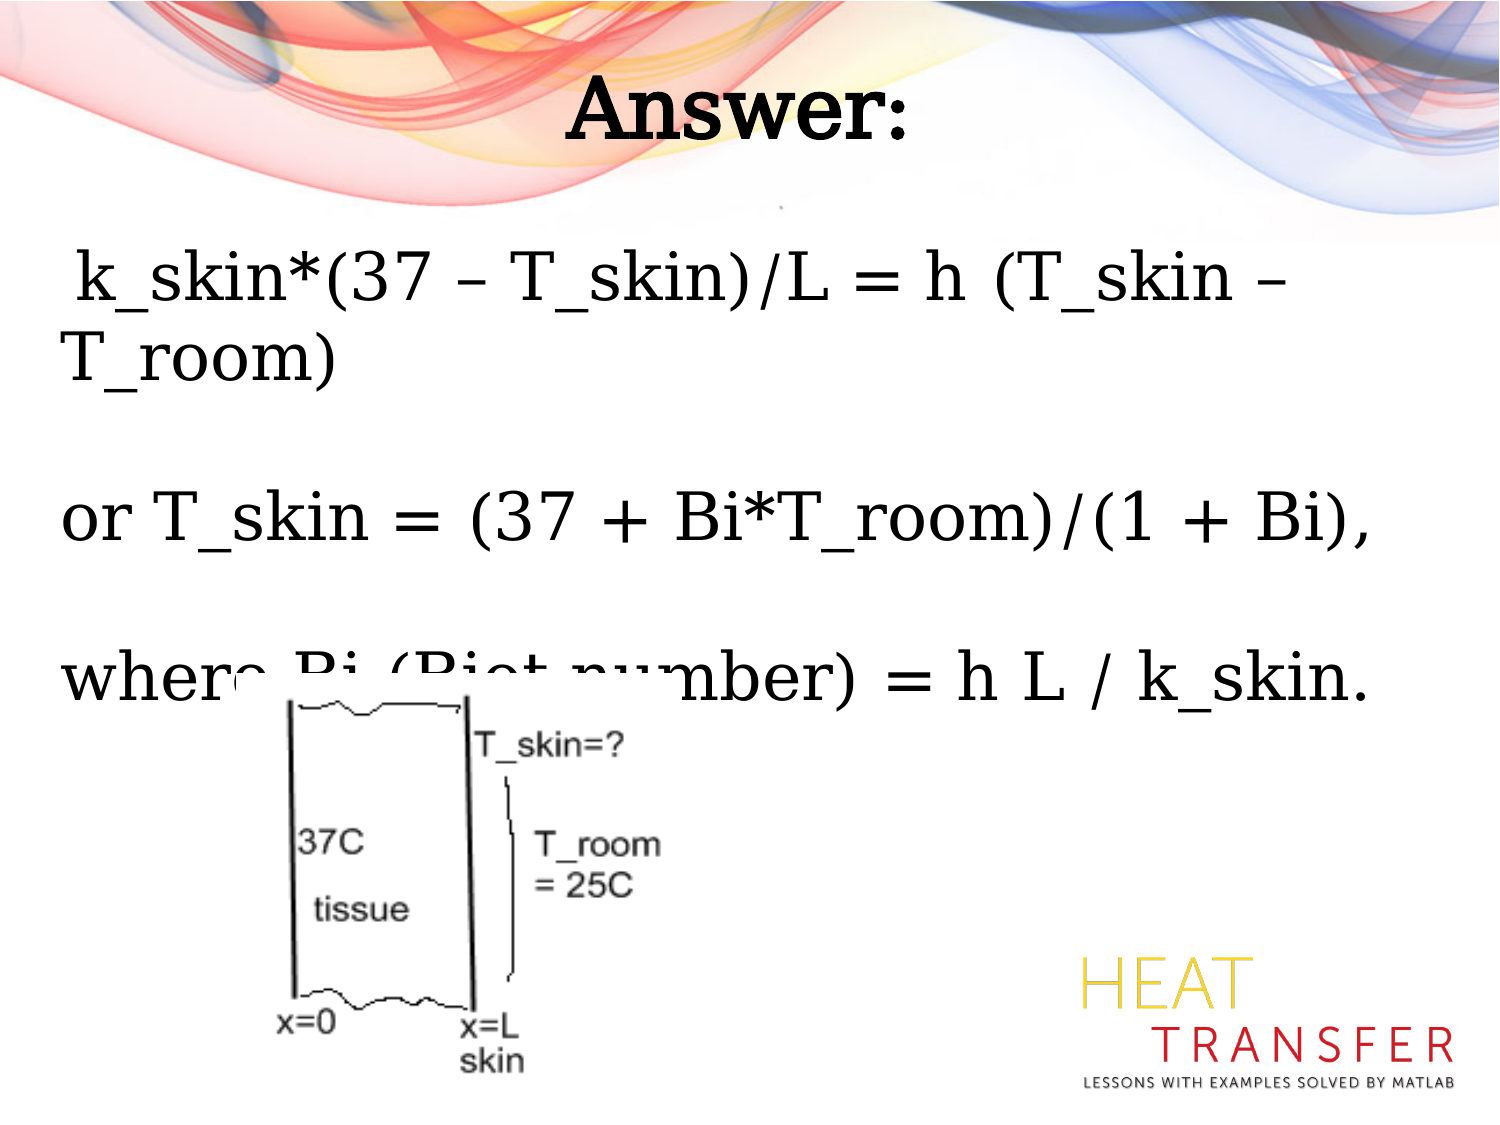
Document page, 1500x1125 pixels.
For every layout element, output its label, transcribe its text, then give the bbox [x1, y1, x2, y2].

picture [235, 673, 682, 1095]
picture [0, 1, 1499, 243]
picture [1075, 946, 1464, 1093]
text_box Answer: k_skin*(37 – T_skin)/L = h (T_skin – T_room) or T_skin = (37 + Bi*T_room)/(1 + Bi), where Bi (Biot number) = h L / k_skin. [45, 46, 1434, 862]
